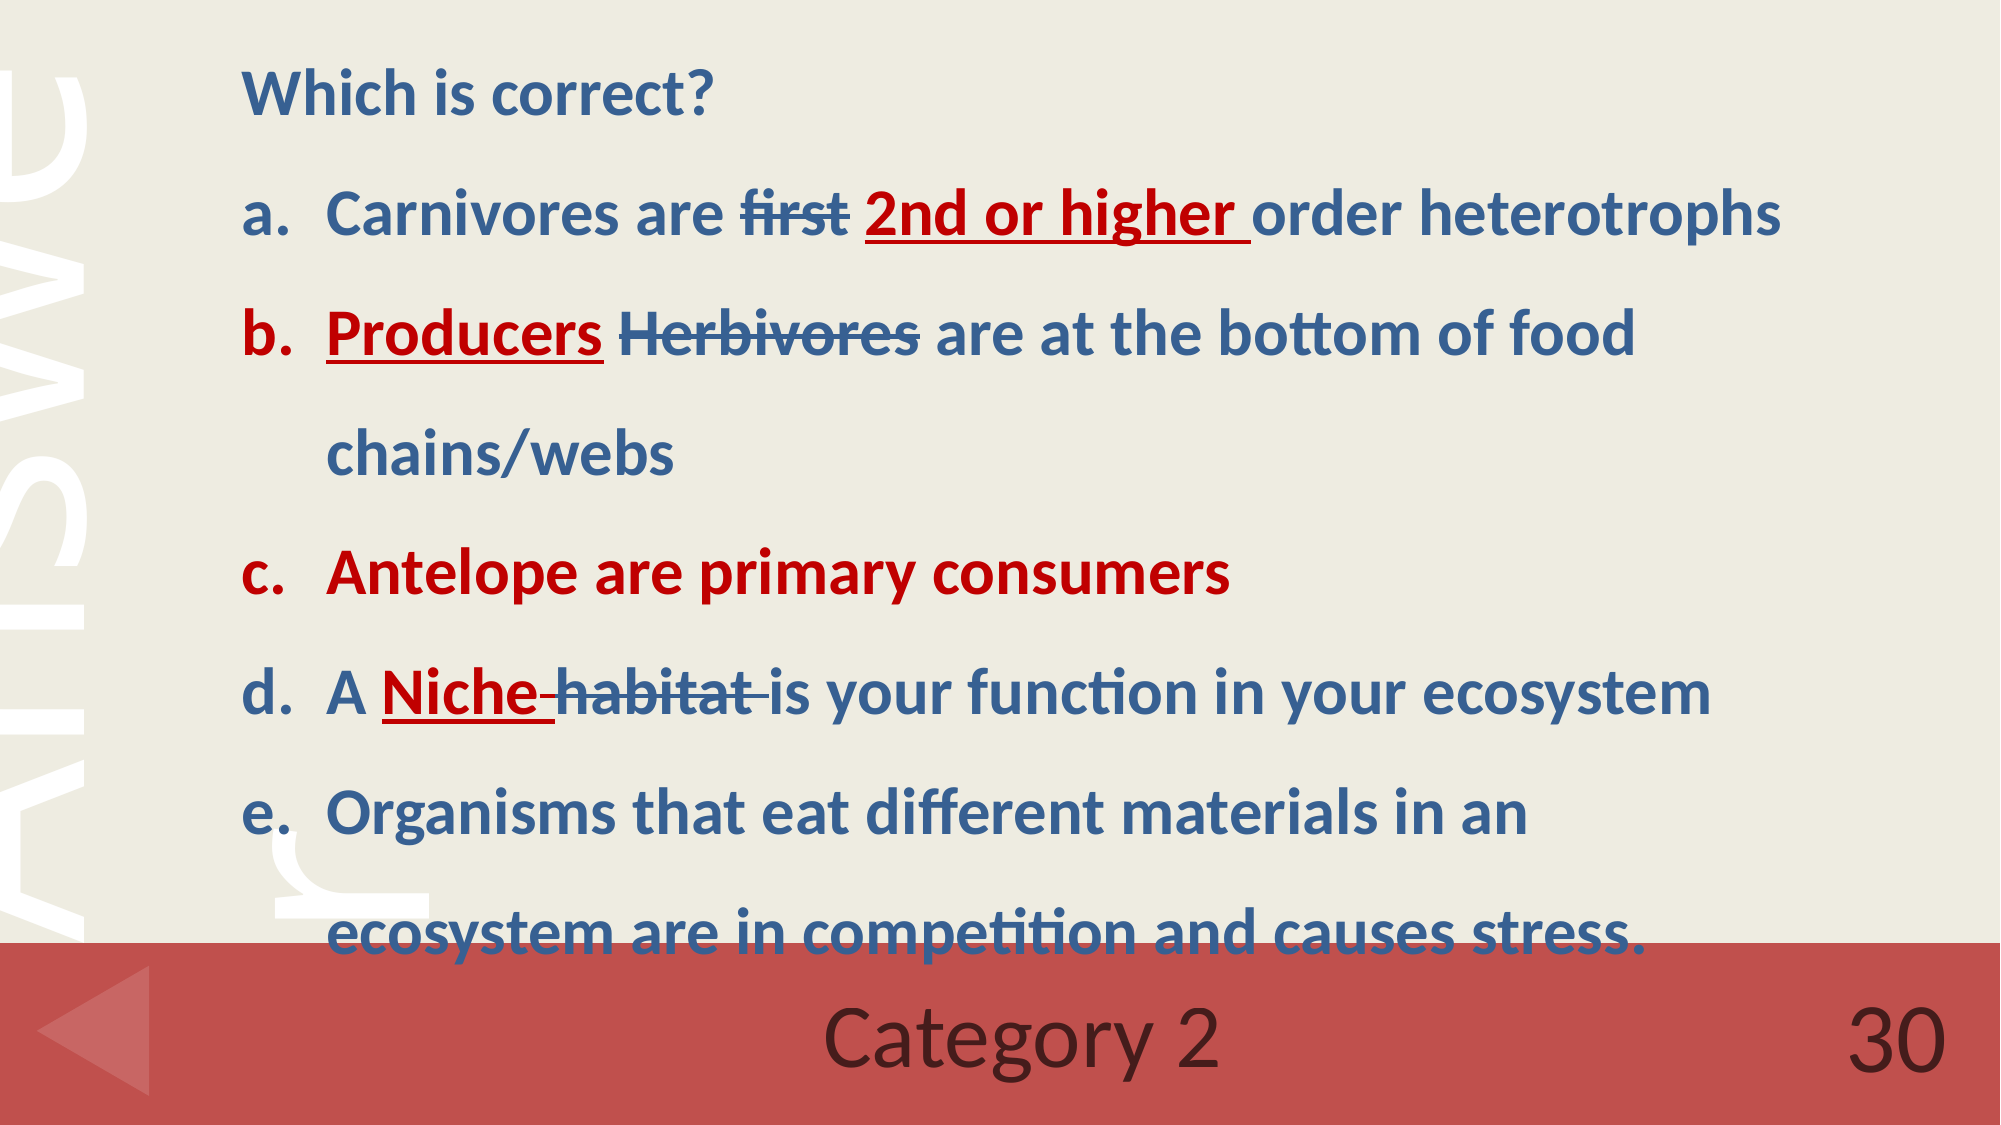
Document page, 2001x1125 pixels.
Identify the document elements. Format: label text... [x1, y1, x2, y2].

list Which is correct? Carnivores are first 2nd or higher order heterotrophs Producers Herbivores are at the bottom of food chains/webs Antelope are primary consumers A Niche habitat is your function in your ecosystem Organisms that eat different materials in an ecosystem are in competition and causes stress. [226, 115, 1847, 862]
title Category 2 [123, 937, 1924, 1125]
list 30 [1924, 967, 1963, 1097]
